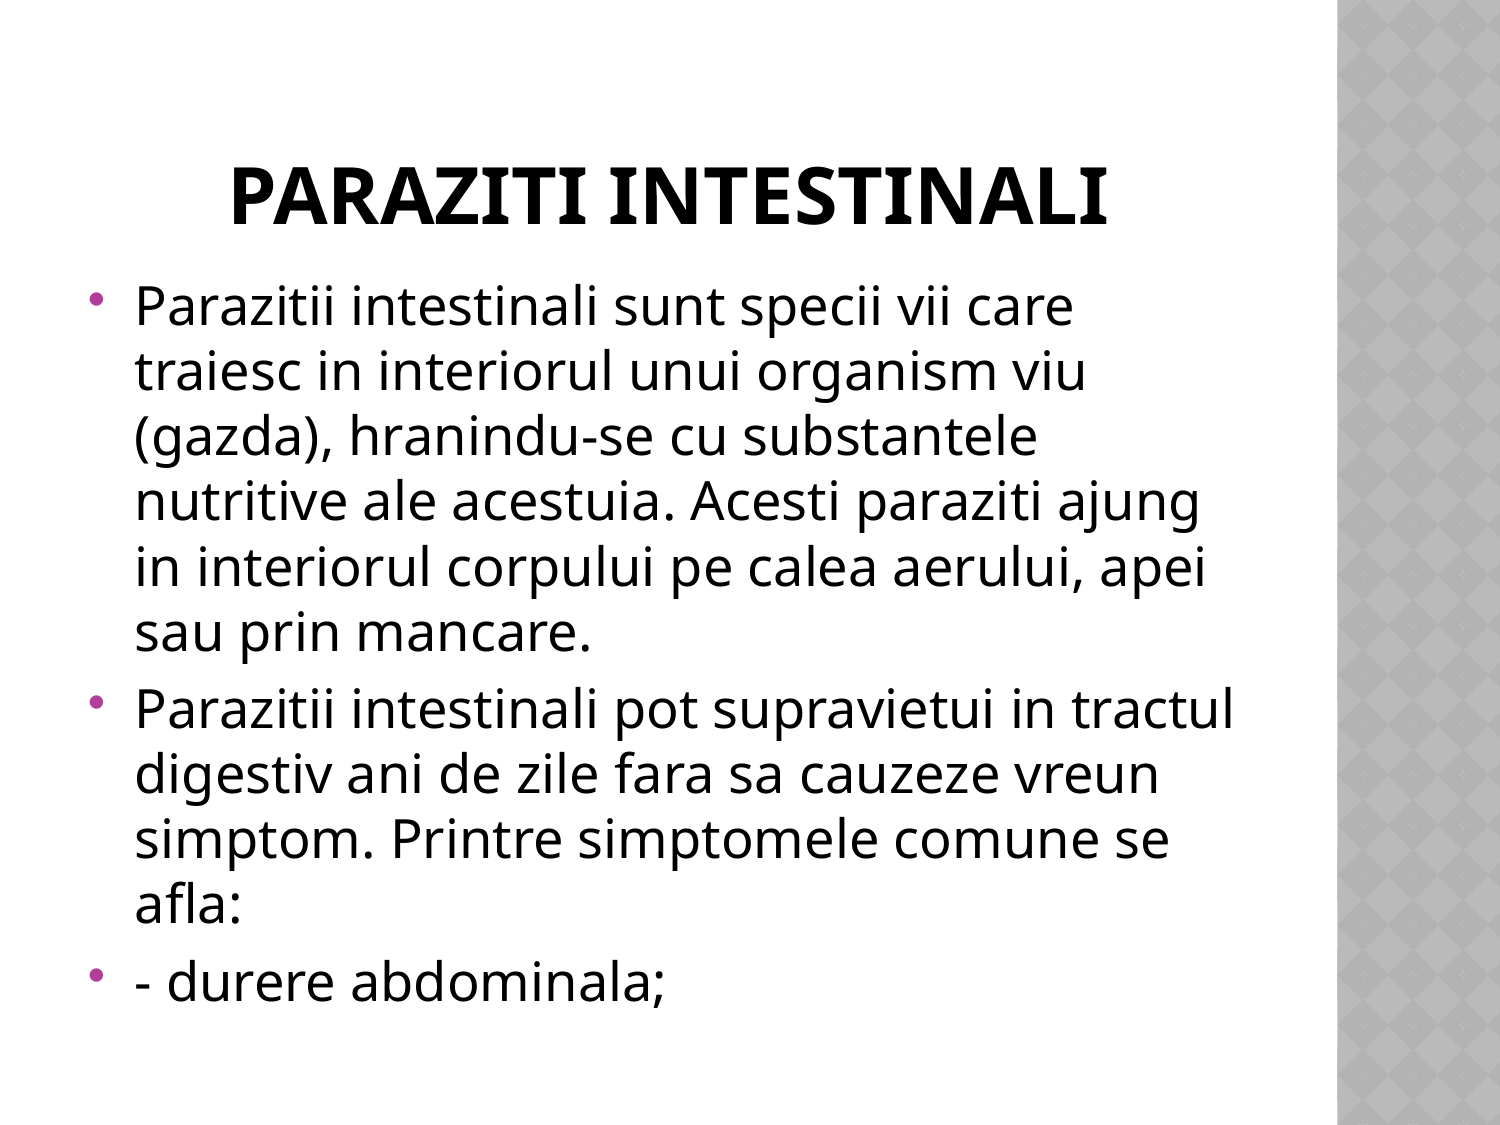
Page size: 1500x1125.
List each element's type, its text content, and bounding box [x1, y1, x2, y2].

list Parazitii intestinali sunt specii vii care traiesc in interiorul unui organism viu (gazda), hranindu-se cu substantele nutritive ale acestuia. Acesti paraziti ajung in interiorul corpului pe calea aerului, apei sau prin mancare. Parazitii intestinali pot supravietui in tractul digestiv ani de zile fara sa cauzeze vreun simptom. Printre simptomele comune se afla: - durere abdominala; [75, 264, 1263, 1059]
title Paraziti intestinali [75, 52, 1263, 240]
